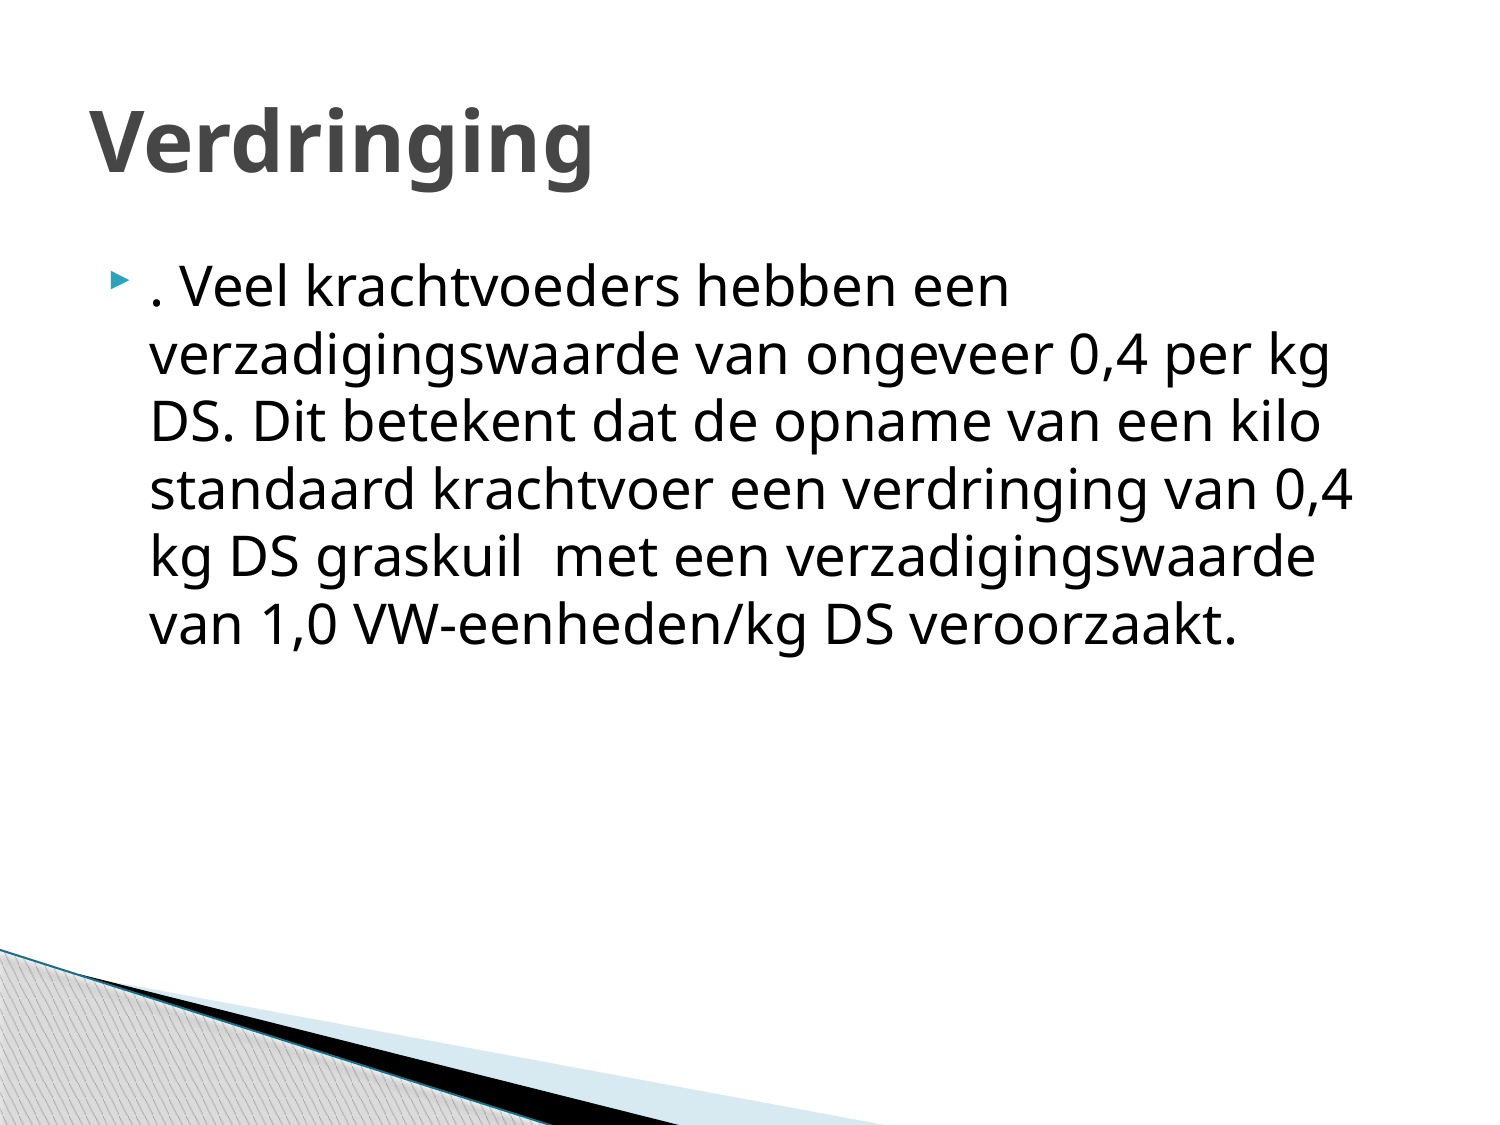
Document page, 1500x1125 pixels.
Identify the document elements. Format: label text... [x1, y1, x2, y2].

list . Veel krachtvoeders hebben een verzadigingswaarde van ongeveer 0,4 per kg DS. Dit betekent dat de opname van een kilo standaard krachtvoer een verdringing van 0,4 kg DS graskuil met een verzadigingswaarde van 1,0 VW-eenheden/kg DS veroorzaakt. [75, 243, 1425, 986]
title Verdringing [75, 45, 1425, 233]
